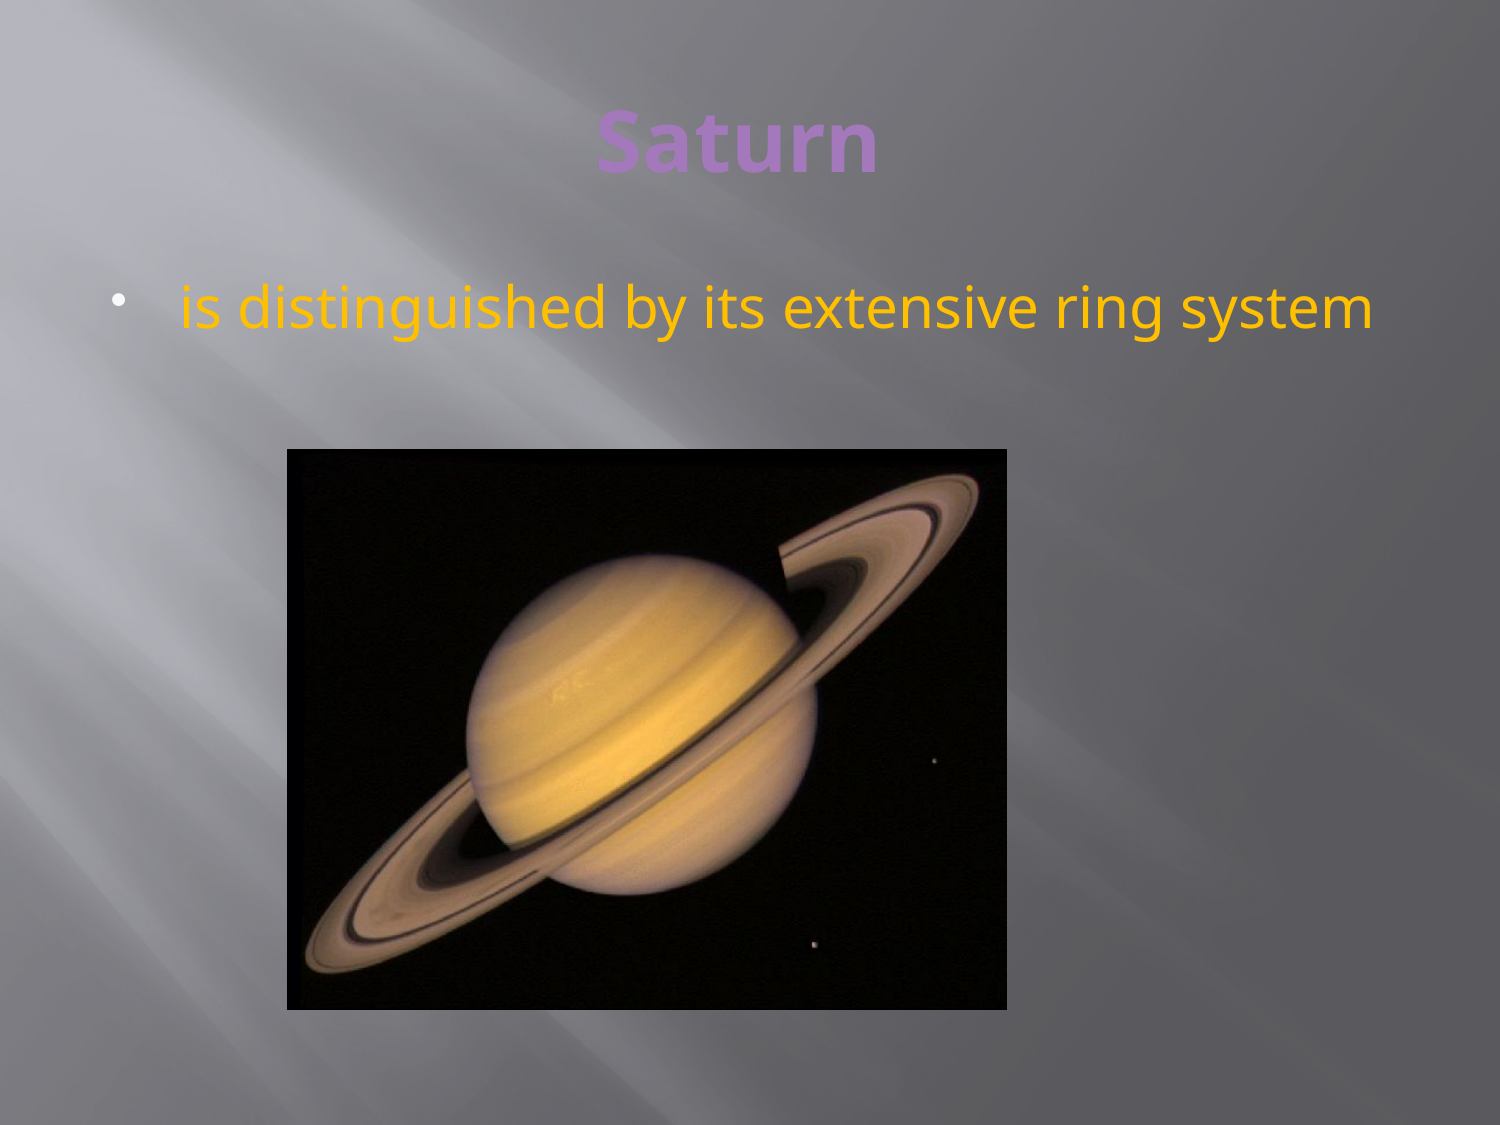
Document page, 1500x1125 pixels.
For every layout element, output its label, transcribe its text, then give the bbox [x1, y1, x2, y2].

picture [287, 449, 1008, 1010]
list is distinguished by its extensive ring system [75, 262, 1425, 1035]
title Saturn [75, 45, 1425, 233]
